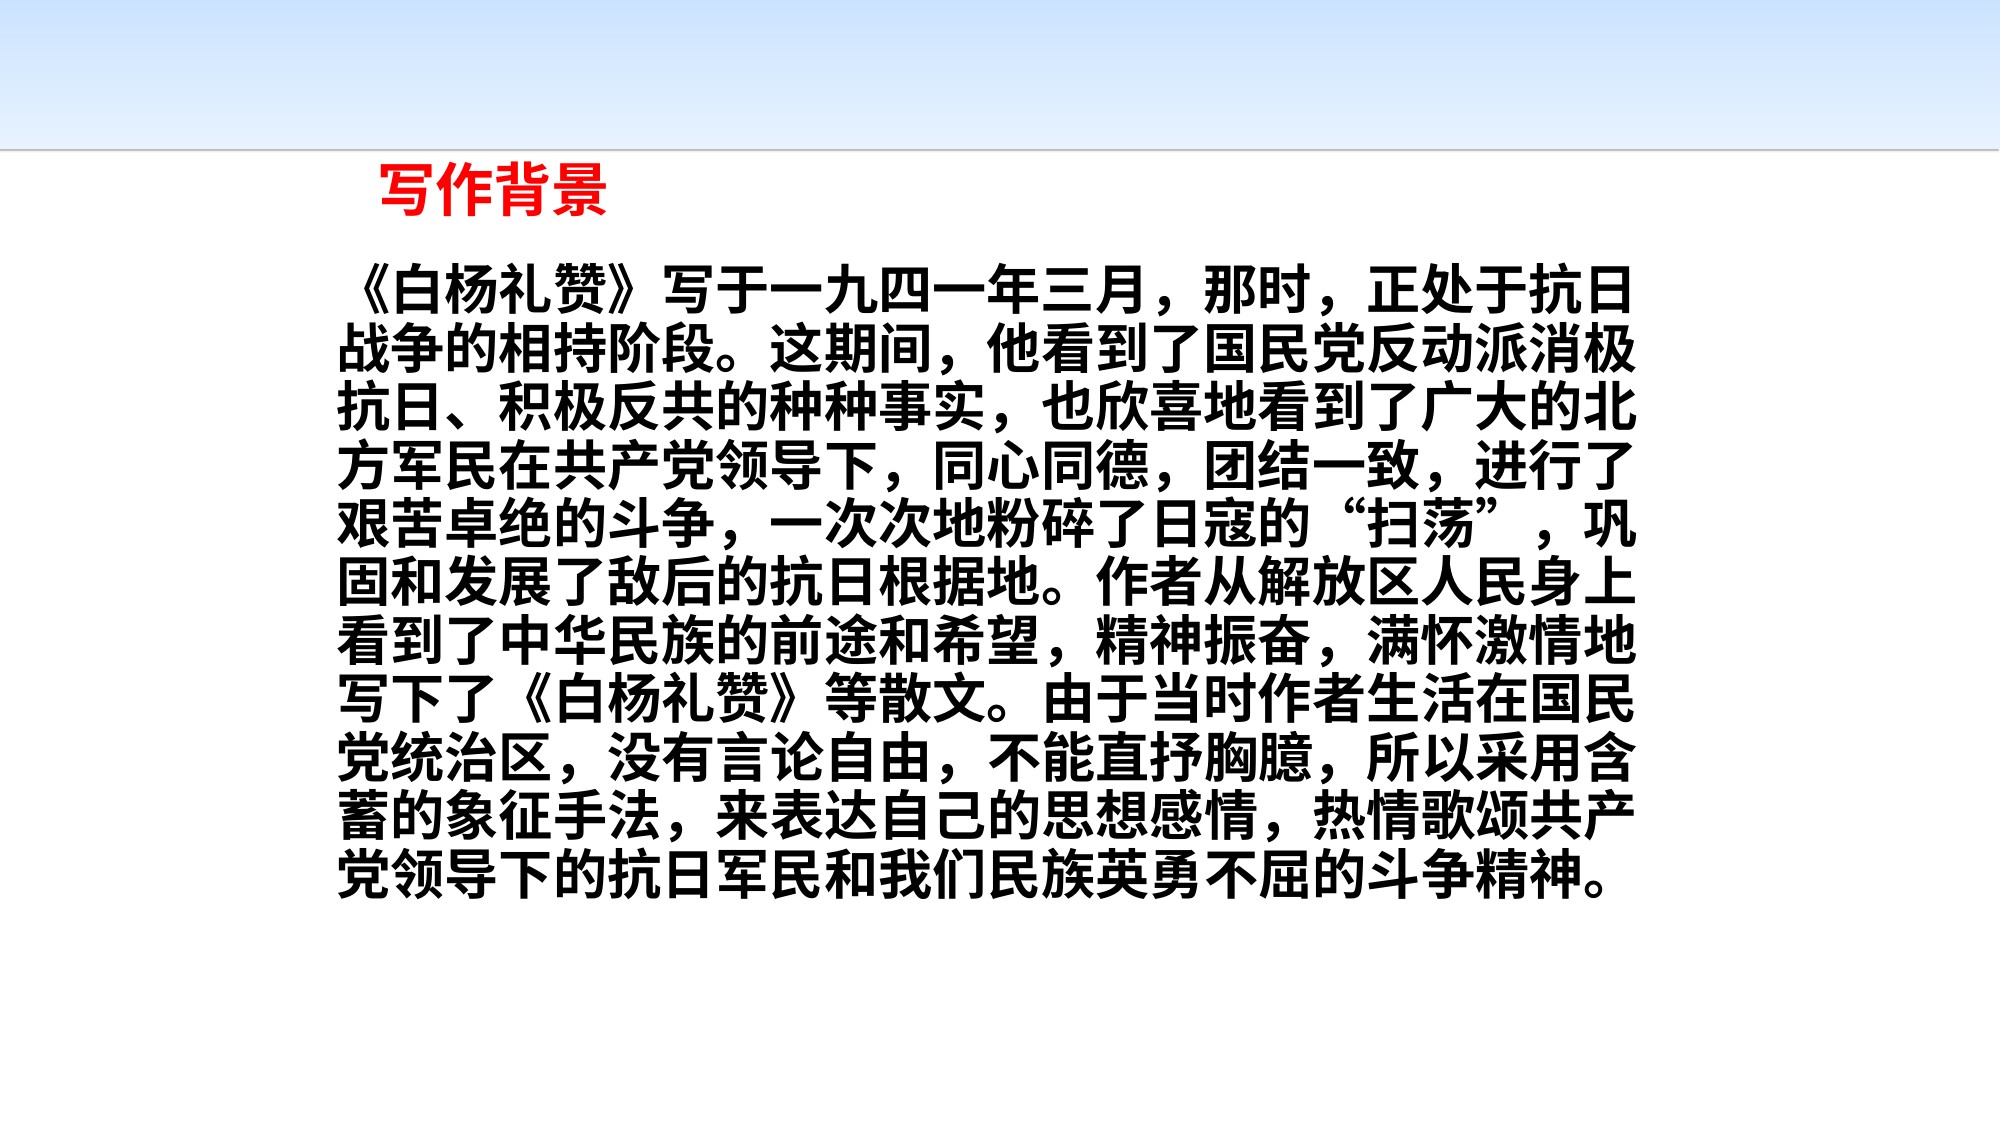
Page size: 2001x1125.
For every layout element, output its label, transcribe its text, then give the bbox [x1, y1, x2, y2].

title 写作背景 [362, 42, 1638, 208]
list 《白杨礼赞》写于一九四一年三月，那时，正处于抗日战争的相持阶段。这期间，他看到了国民党反动派消极抗日、积极反共的种种事实，也欣喜地看到了广大的北方军民在共产党领导下，同心同德，团结一致，进行了艰苦卓绝的斗争，一次次地粉碎了日寇的“扫荡”，巩固和发展了敌后的抗日根据地。作者从解放区人民身上看到了中华民族的前途和希望，精神振奋，满怀激情地写下了《白杨礼赞》等散文。由于当时作者生活在国民党统治区，没有言论自由，不能直抒胸臆，所以采用含蓄的象征手法，来表达自己的思想感情，热情歌颂共产党领导下的抗日军民和我们民族英勇不屈的斗争精神。 [291, 208, 1685, 1047]
